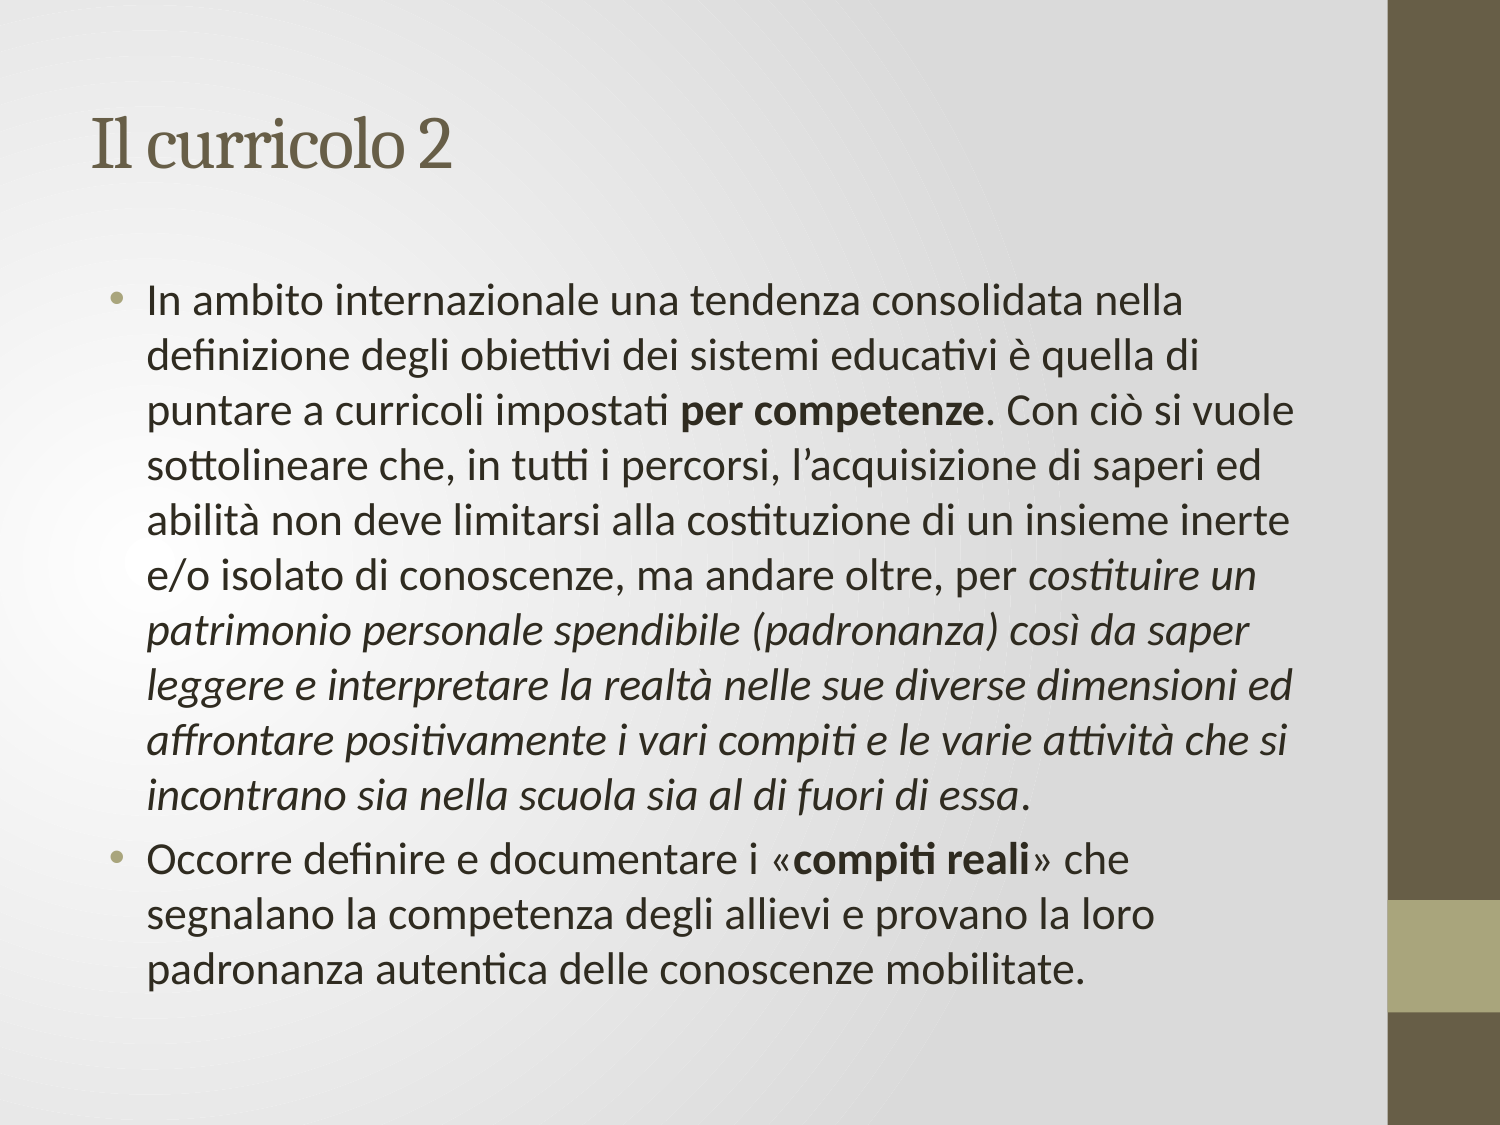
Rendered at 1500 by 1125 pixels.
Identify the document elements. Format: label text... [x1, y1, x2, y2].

list In ambito internazionale una tendenza consolidata nella definizione degli obiettivi dei sistemi educativi è quella di puntare a curricoli impostati per competenze. Con ciò si vuole sottolineare che, in tutti i percorsi, l’acquisizione di saperi ed abilità non deve limitarsi alla costituzione di un insieme inerte e/o isolato di conoscenze, ma andare oltre, per costituire un patrimonio personale spendibile (padronanza) così da saper leggere e interpretare la realtà nelle sue diverse dimensioni ed affrontare positivamente i vari compiti e le varie attività che si incontrano sia nella scuola sia al di fuori di essa. Occorre definire e documentare i «compiti reali» che segnalano la competenza degli allievi e provano la loro padronanza autentica delle conoscenze mobilitate. [75, 262, 1325, 1050]
title Il curricolo 2 [75, 45, 1325, 233]
